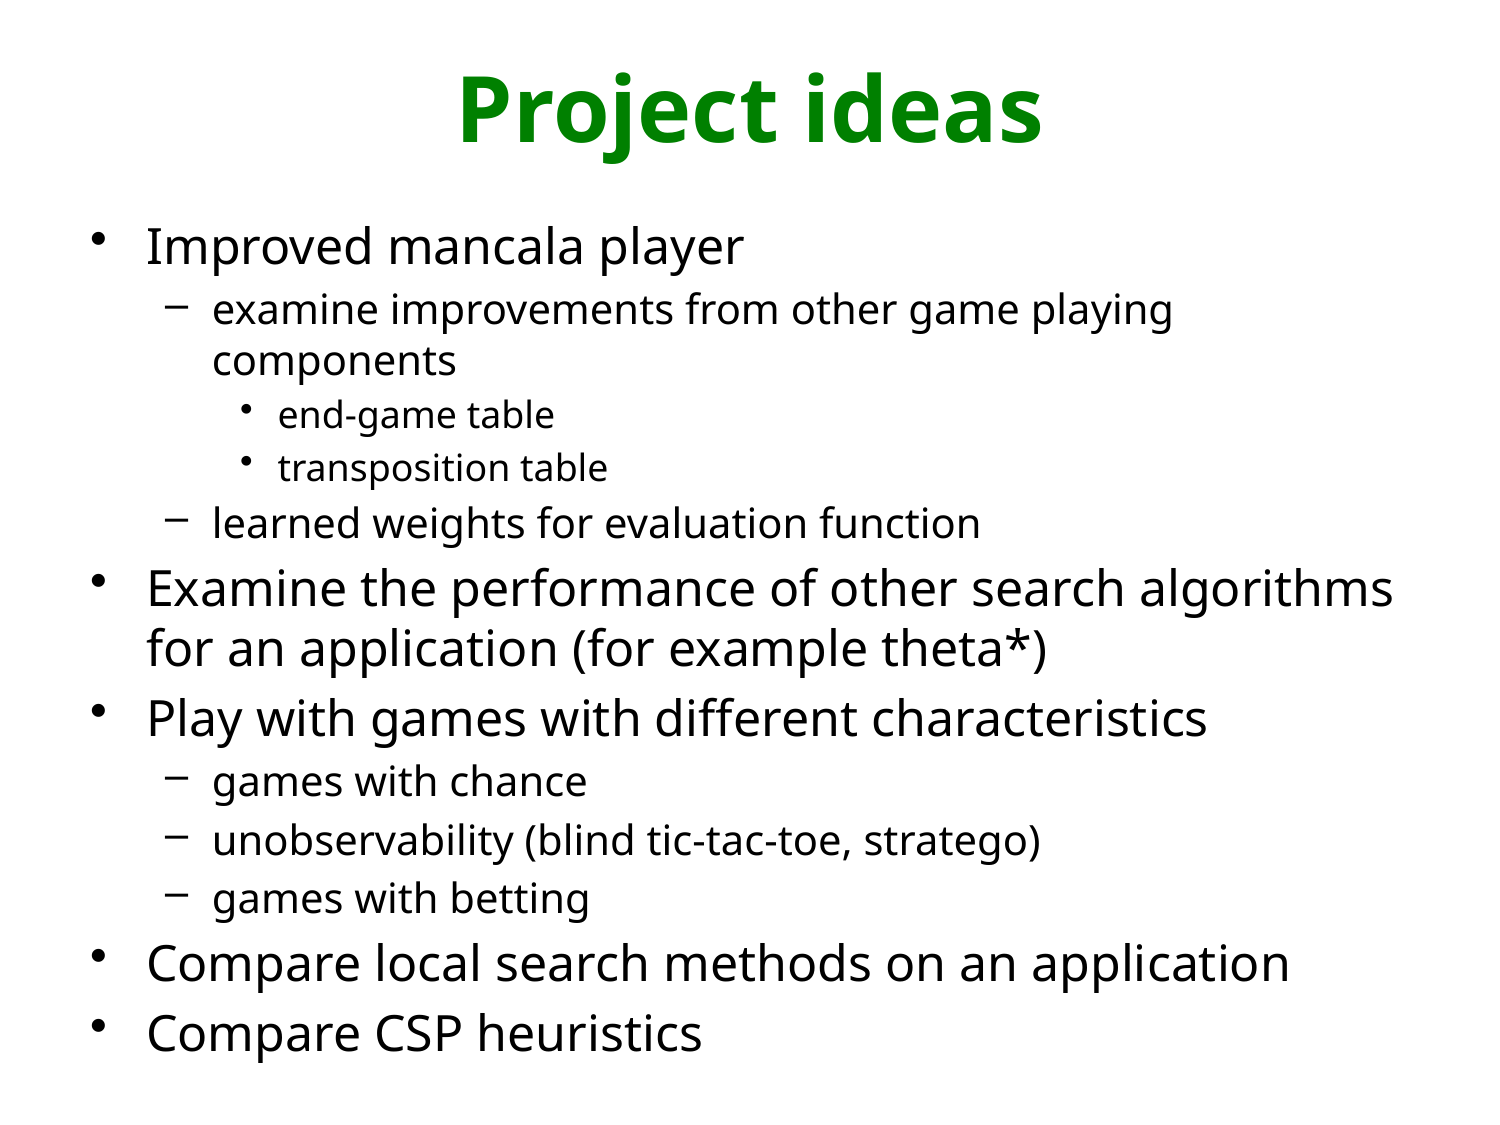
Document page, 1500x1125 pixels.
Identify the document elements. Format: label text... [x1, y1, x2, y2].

title Project ideas [74, 12, 1426, 201]
list Improved mancala player examine improvements from other game playing components end-game table transposition table learned weights for evaluation function Examine the performance of other search algorithms for an application (for example theta*) Play with games with different characteristics games with chance unobservability (blind tic-tac-toe, stratego) games with betting Compare local search methods on an application Compare CSP heuristics [74, 207, 1426, 1013]
